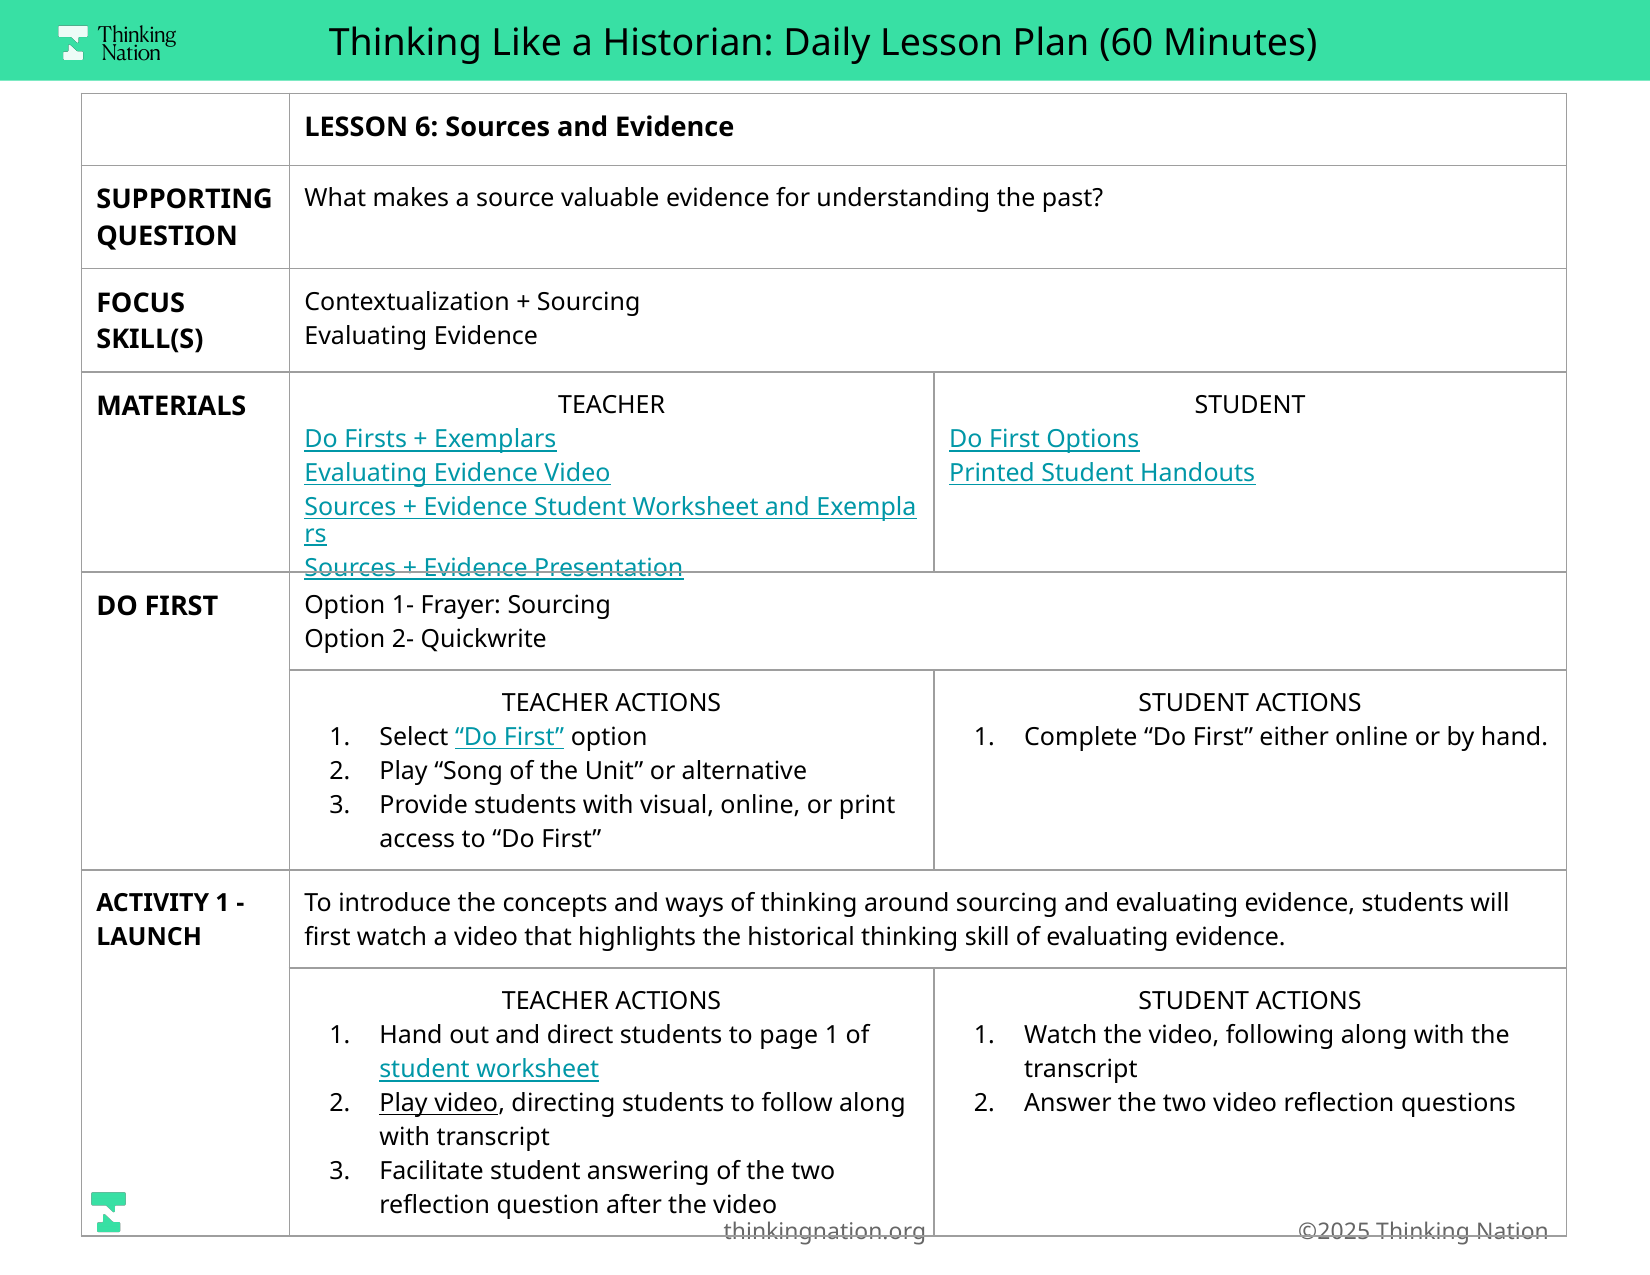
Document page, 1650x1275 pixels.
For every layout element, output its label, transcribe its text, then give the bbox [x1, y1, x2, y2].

table_header [82, 94, 289, 165]
table_cell TEACHER ACTIONS Select “Do First” option Play “Song of the Unit” or alternative Provide students with visual, online, or print access to “Do First” [290, 671, 933, 869]
table_cell To introduce the concepts and ways of thinking around sourcing and evaluating evidence, students will first watch a video that highlights the historical thinking skill of evaluating evidence. [290, 871, 1566, 967]
text_box Thinking Like a Historian: Daily Lesson Plan (60 Minutes) [0, 0, 1650, 81]
picture [80, 1184, 136, 1240]
table_cell STUDENT ACTIONS Complete “Do First” either online or by hand. [935, 671, 1566, 869]
table_cell What makes a source valuable evidence for understanding the past? [290, 166, 1566, 268]
table_cell TEACHER Do Firsts + Exemplars Evaluating Evidence Video Sources + Evidence Student Worksheet and Exemplars Sources + Evidence Presentation [290, 373, 933, 571]
table_cell STUDENT Do First Options Printed Student Handouts [935, 373, 1566, 571]
picture [45, 14, 180, 71]
table_cell MATERIALS [82, 373, 289, 571]
table_cell FOCUS SKILL(S) [82, 269, 289, 371]
table_cell Contextualization + Sourcing Evaluating Evidence [290, 269, 1566, 371]
table_header LESSON 6: Sources and Evidence [290, 94, 1566, 165]
table_cell STUDENT ACTIONS Watch the video, following along with the transcript Answer the two video reflection questions [935, 969, 1566, 1235]
table_cell SUPPORTING QUESTION [82, 166, 289, 268]
table_cell Option 1- Frayer: Sourcing Option 2- Quickwrite [290, 573, 1566, 669]
table_cell DO FIRST [82, 573, 289, 869]
table_cell TEACHER ACTIONS Hand out and direct students to page 1 of student worksheet Play video, directing students to follow along with transcript Facilitate student answering of the two reflection question after the video [290, 969, 933, 1235]
table_cell ACTIVITY 1 - LAUNCH [82, 871, 289, 1235]
